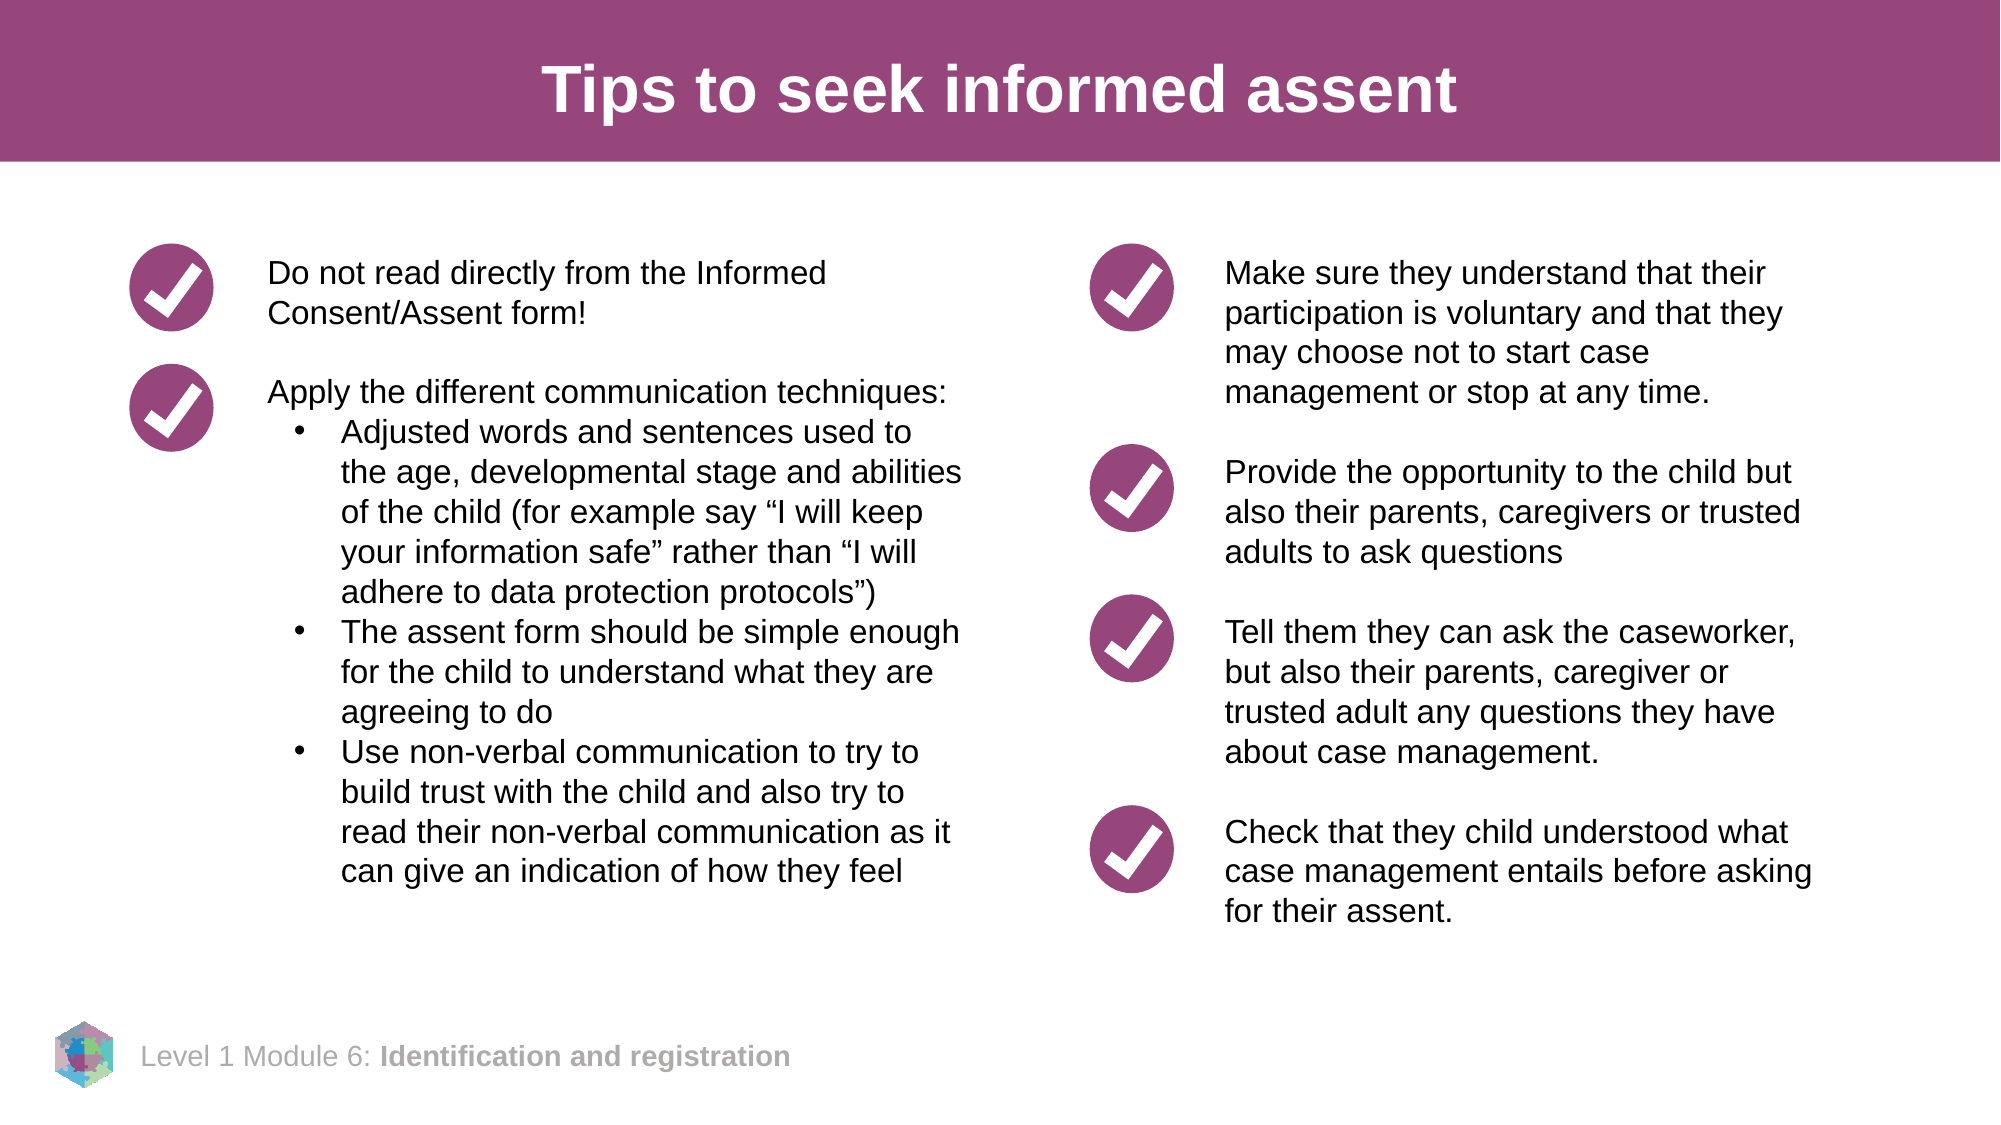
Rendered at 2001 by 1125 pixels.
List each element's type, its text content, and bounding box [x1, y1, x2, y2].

picture [55, 1021, 113, 1088]
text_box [129, 363, 214, 452]
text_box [1089, 243, 1174, 332]
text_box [1089, 805, 1174, 894]
title Tips to seek informed assent [137, 19, 1863, 163]
text_box Do not read directly from the Informed Consent/Assent form! Apply the different communication techniques: Adjusted words and sentences used to the age, developmental stage and abilities of the child (for example say “I will keep your information safe” rather than “I will adhere to data protection protocols”) The assent form should be simple enough for the child to understand what they are agreeing to do Use non-verbal communication to try to build trust with the child and also try to read their non-verbal communication as it can give an indication of how they feel [252, 243, 980, 897]
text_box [1089, 444, 1174, 533]
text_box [1089, 594, 1174, 683]
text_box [129, 243, 214, 332]
text_box Make sure they understand that their participation is voluntary and that they may choose not to start case management or stop at any time. Provide the opportunity to the child but also their parents, caregivers or trusted adults to ask questions Tell them they can ask the caseworker, but also their parents, caregiver or trusted adult any questions they have about case management. Check that they child understood what case management entails before asking for their assent. [1209, 243, 1845, 937]
